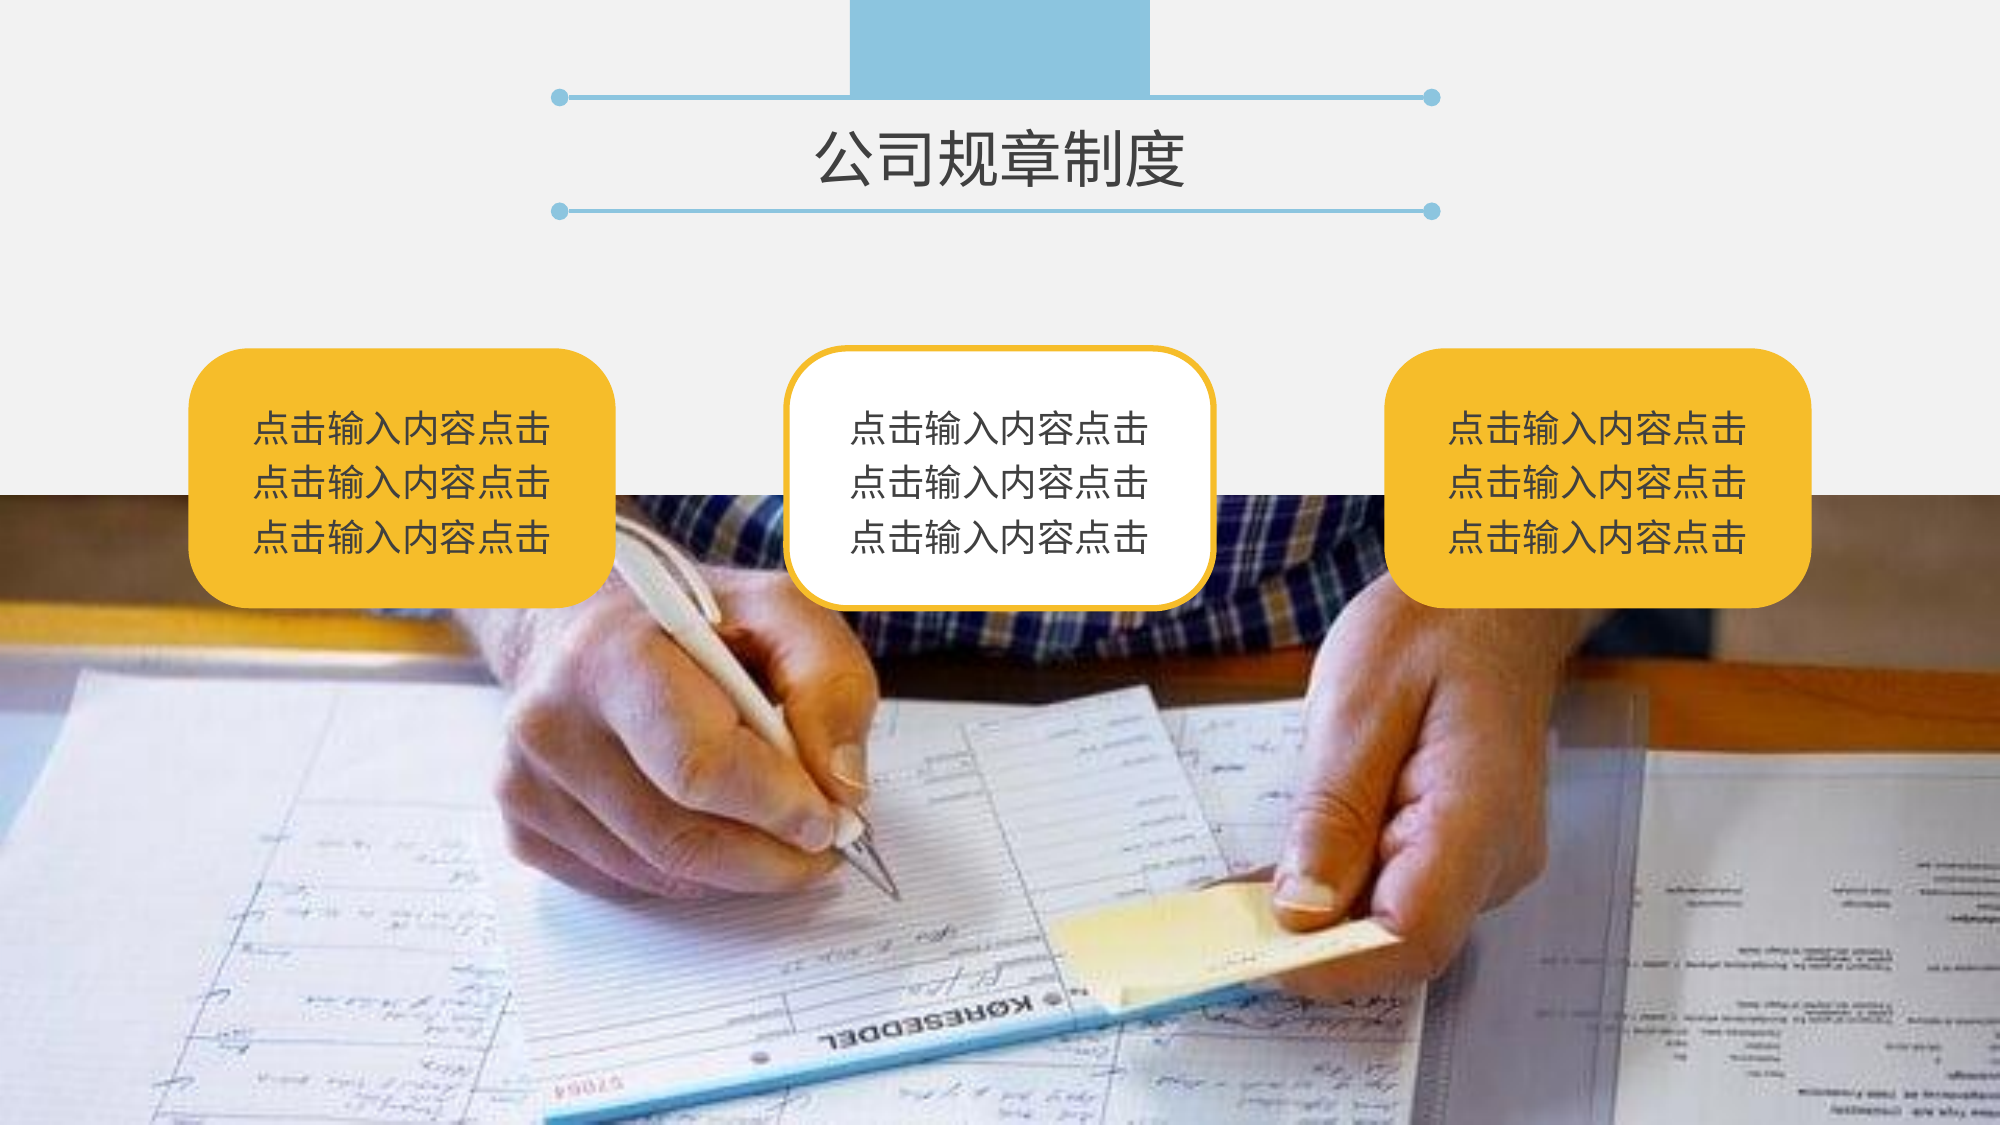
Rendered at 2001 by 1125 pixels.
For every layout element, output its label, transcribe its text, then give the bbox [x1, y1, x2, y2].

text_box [786, 348, 1214, 609]
picture [0, 495, 2000, 1125]
text_box [849, 0, 1151, 95]
text_box [1422, 201, 1442, 222]
text_box [549, 87, 570, 108]
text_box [1384, 348, 1812, 609]
text_box [1422, 87, 1442, 108]
text_box 公司规章制度 [797, 113, 1203, 203]
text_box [188, 348, 616, 609]
text_box [549, 201, 570, 222]
